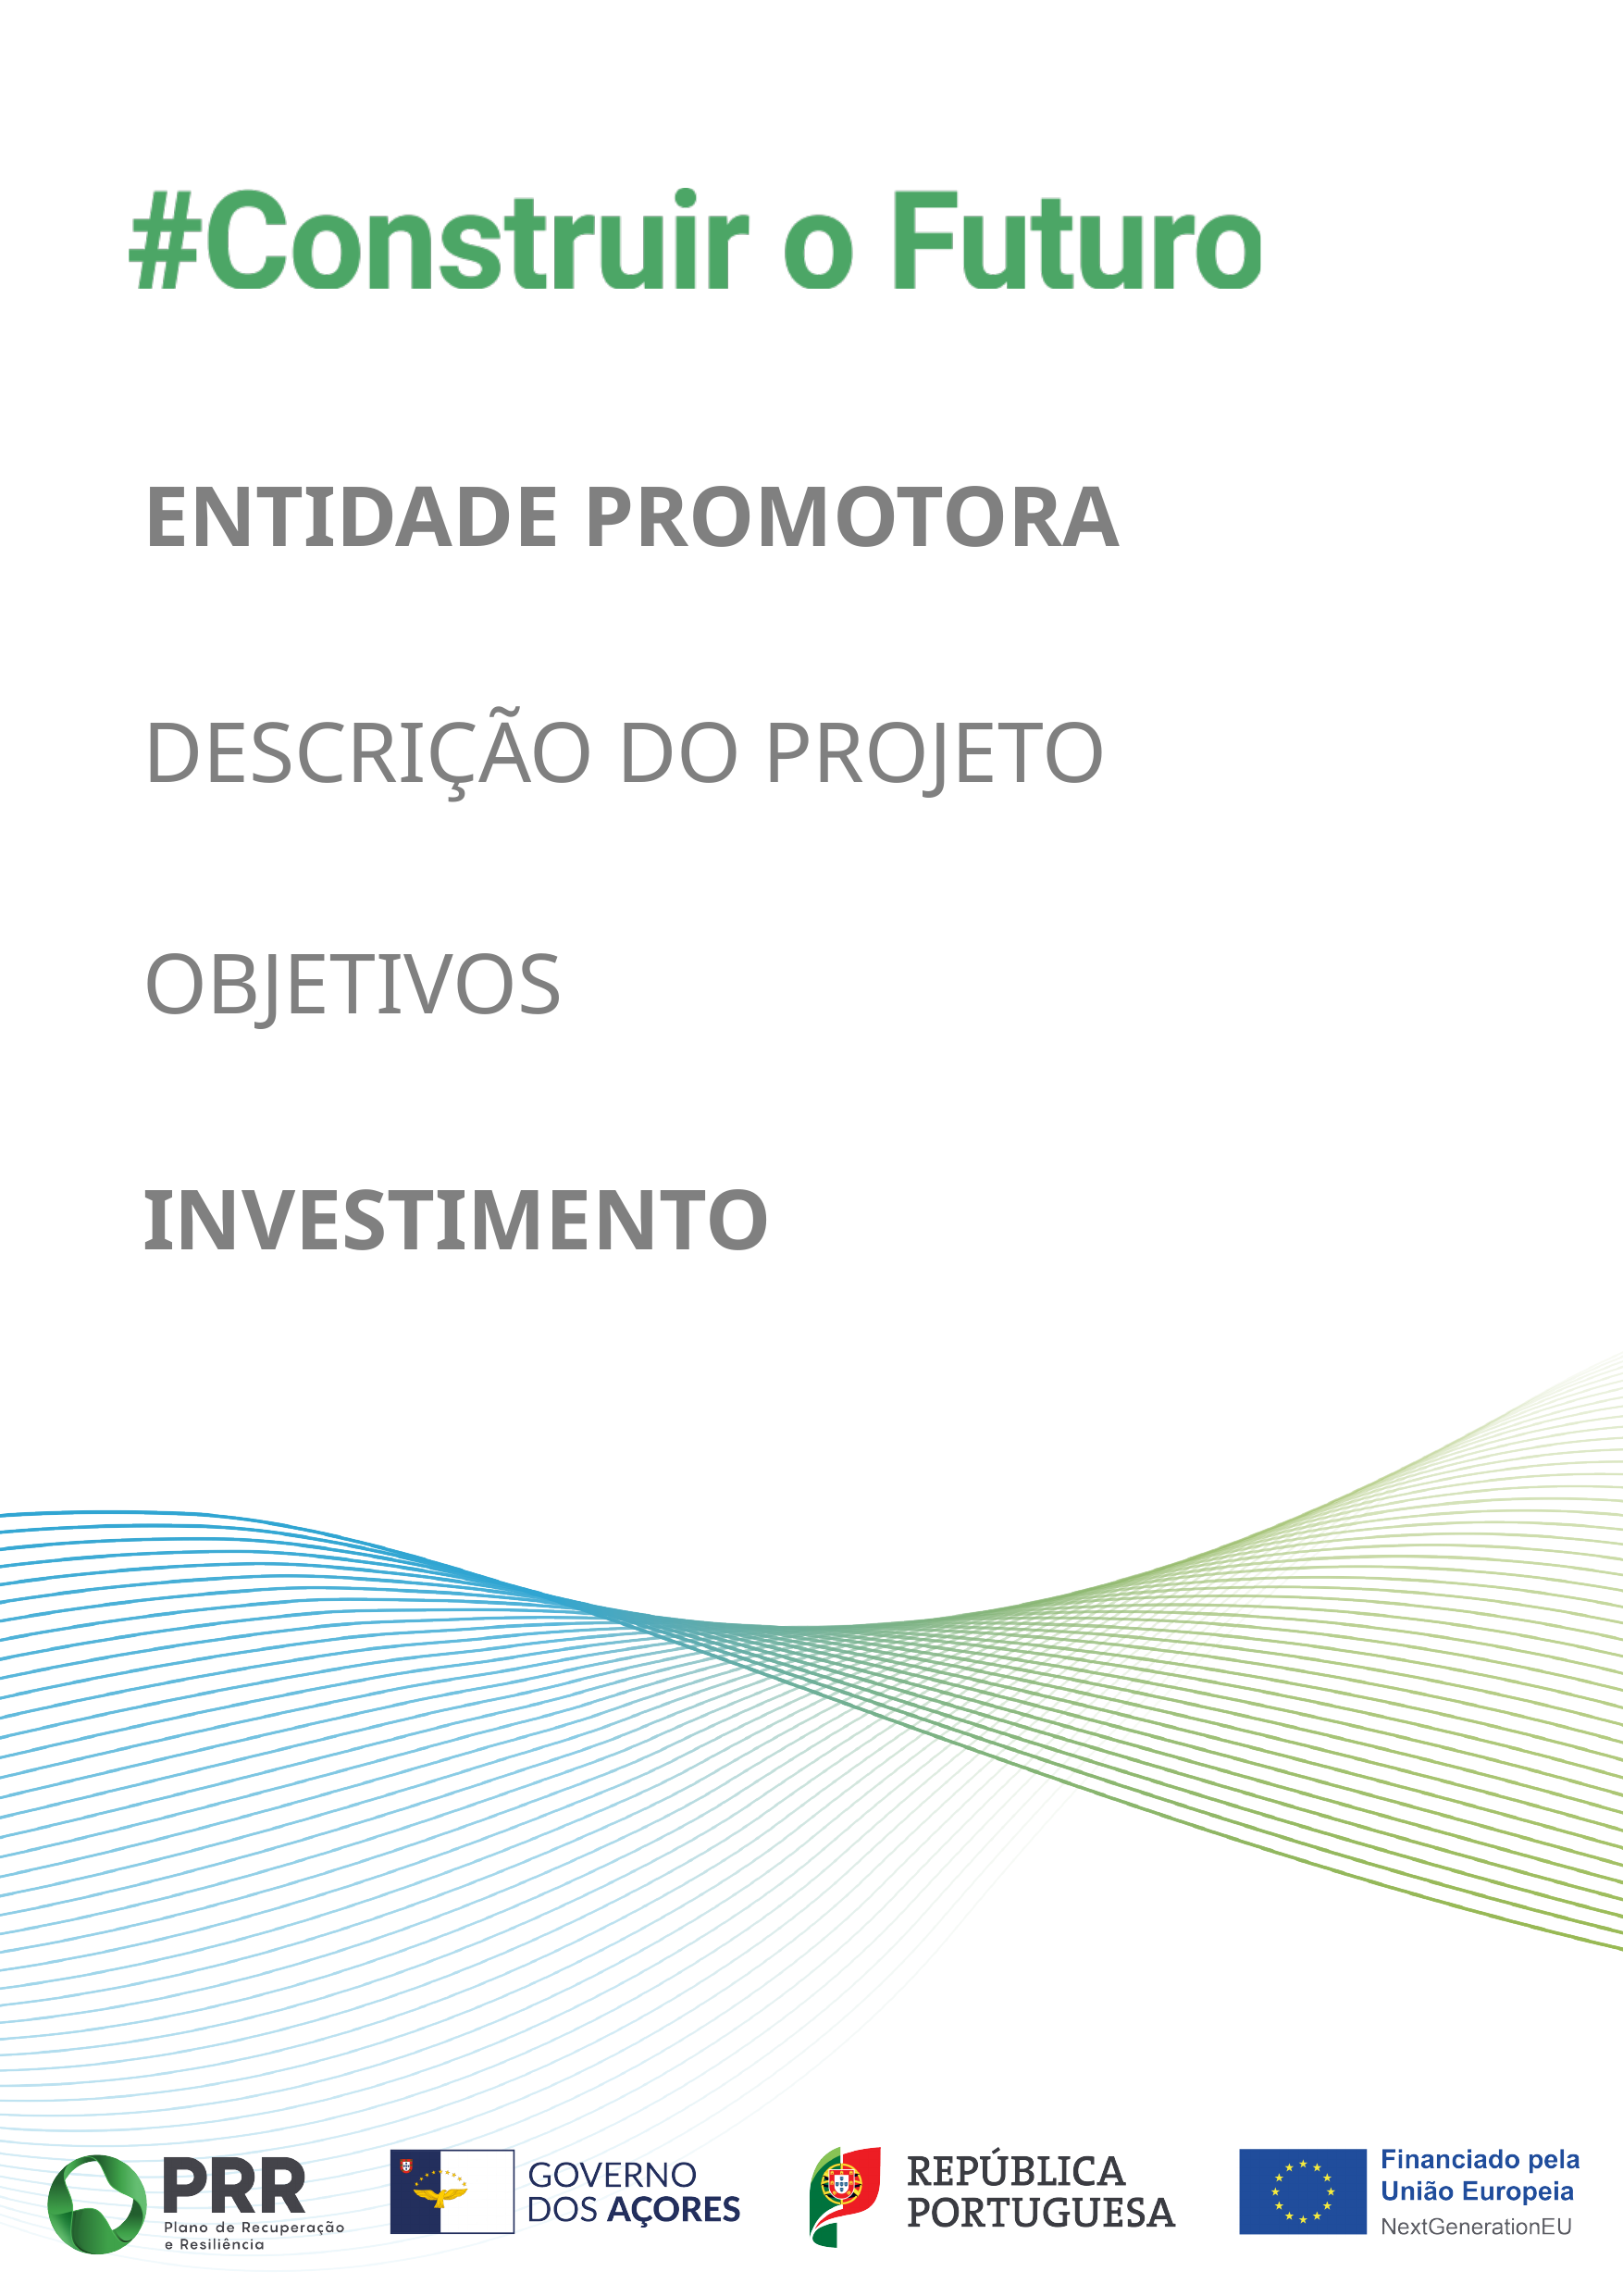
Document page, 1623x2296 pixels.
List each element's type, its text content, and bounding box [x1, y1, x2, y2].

text_box OBJETIVOS [129, 924, 770, 1037]
text_box INVESTIMENTO [129, 1159, 812, 1273]
picture [129, 188, 1261, 289]
text_box ENTIDADE PROMOTORA [129, 456, 1163, 570]
picture [0, 1289, 1623, 2296]
text_box DESCRIÇÃO DO PROJETO [129, 692, 1212, 806]
